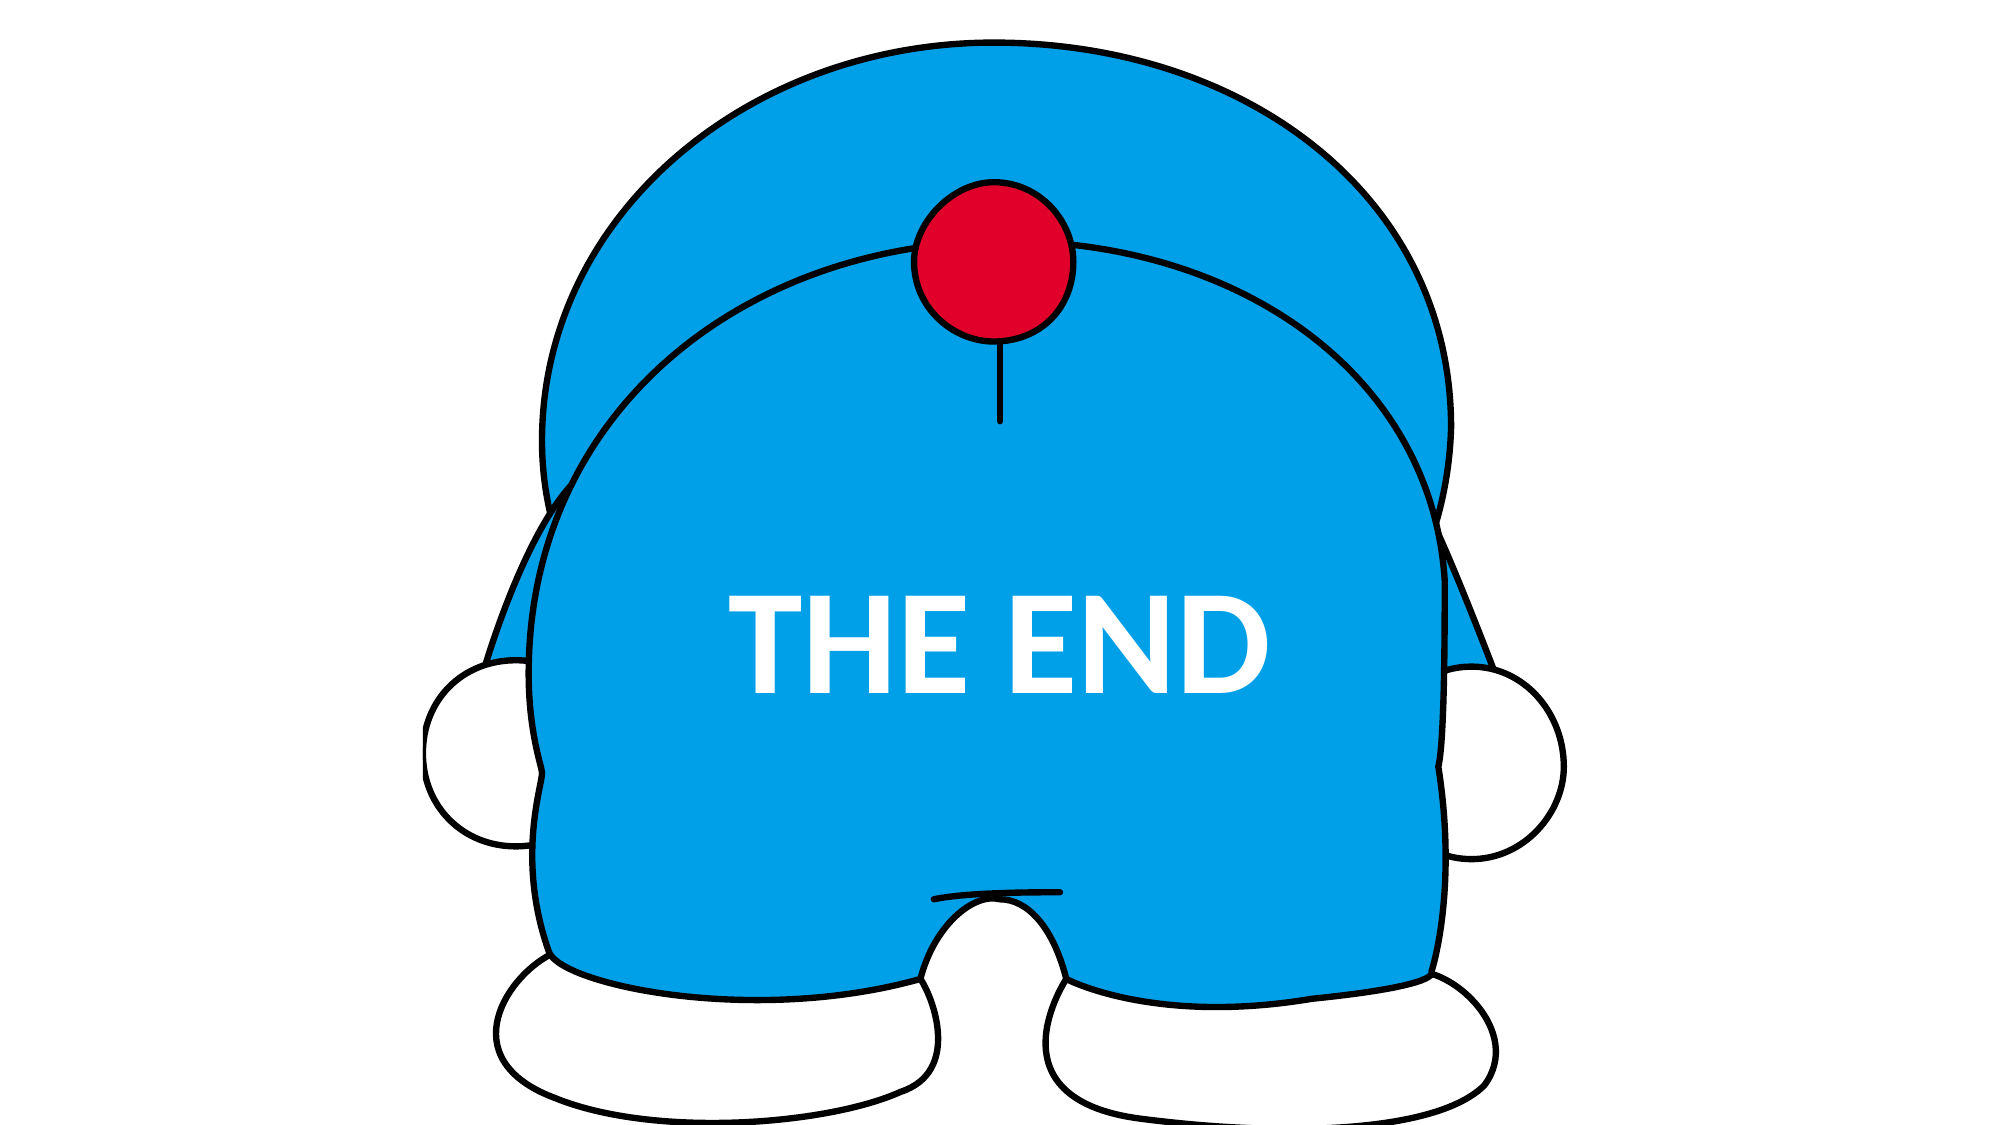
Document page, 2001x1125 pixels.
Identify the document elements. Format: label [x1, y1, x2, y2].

text_box [422, 28, 1578, 1125]
